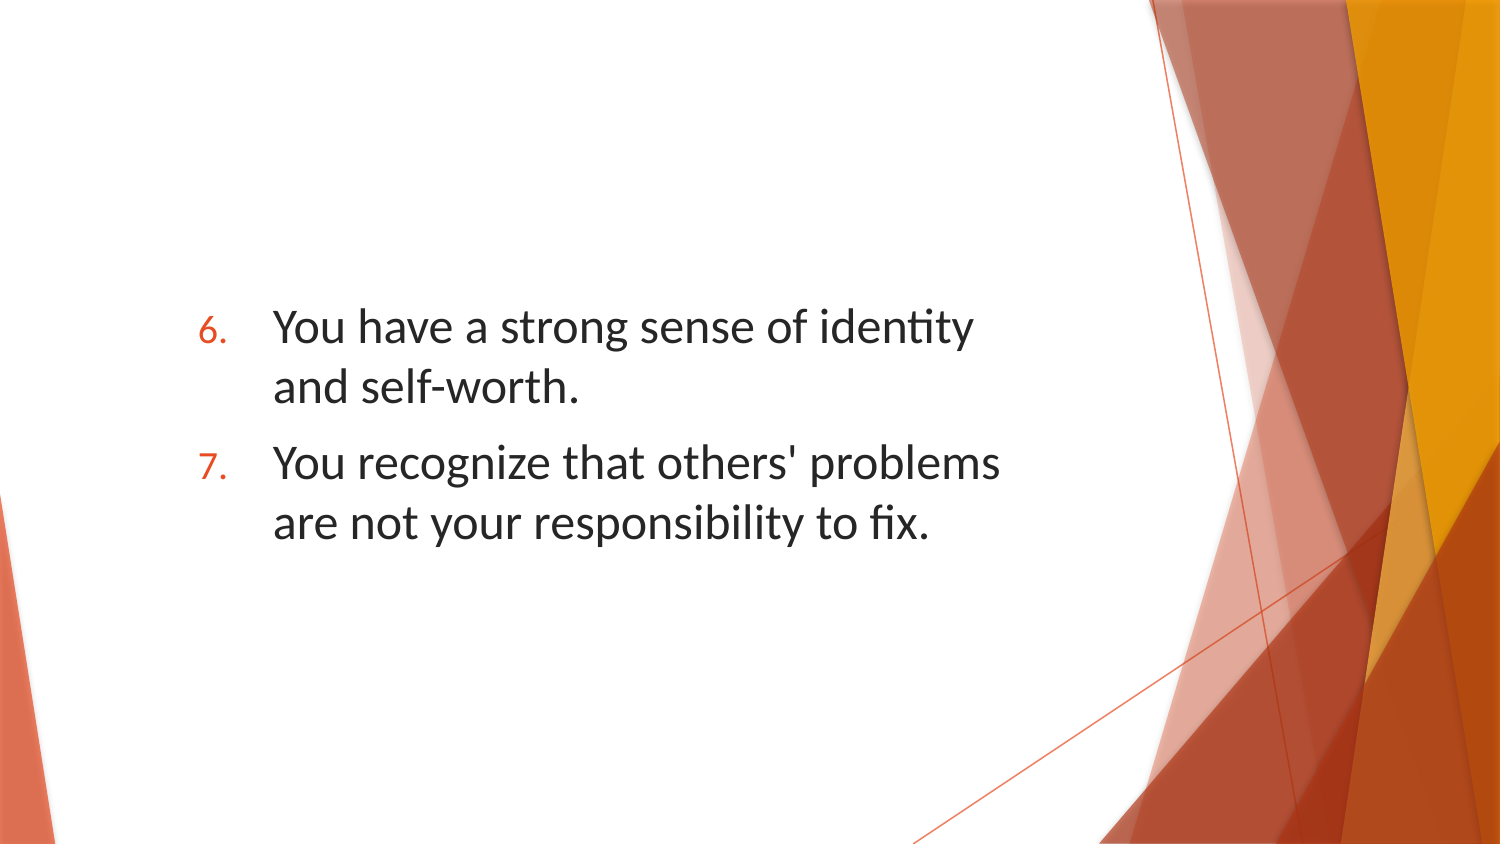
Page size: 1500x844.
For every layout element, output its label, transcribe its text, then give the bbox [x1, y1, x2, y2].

list You have a strong sense of identity and self-worth. You recognize that others' problems are not your responsibility to fix. [183, 114, 1034, 729]
